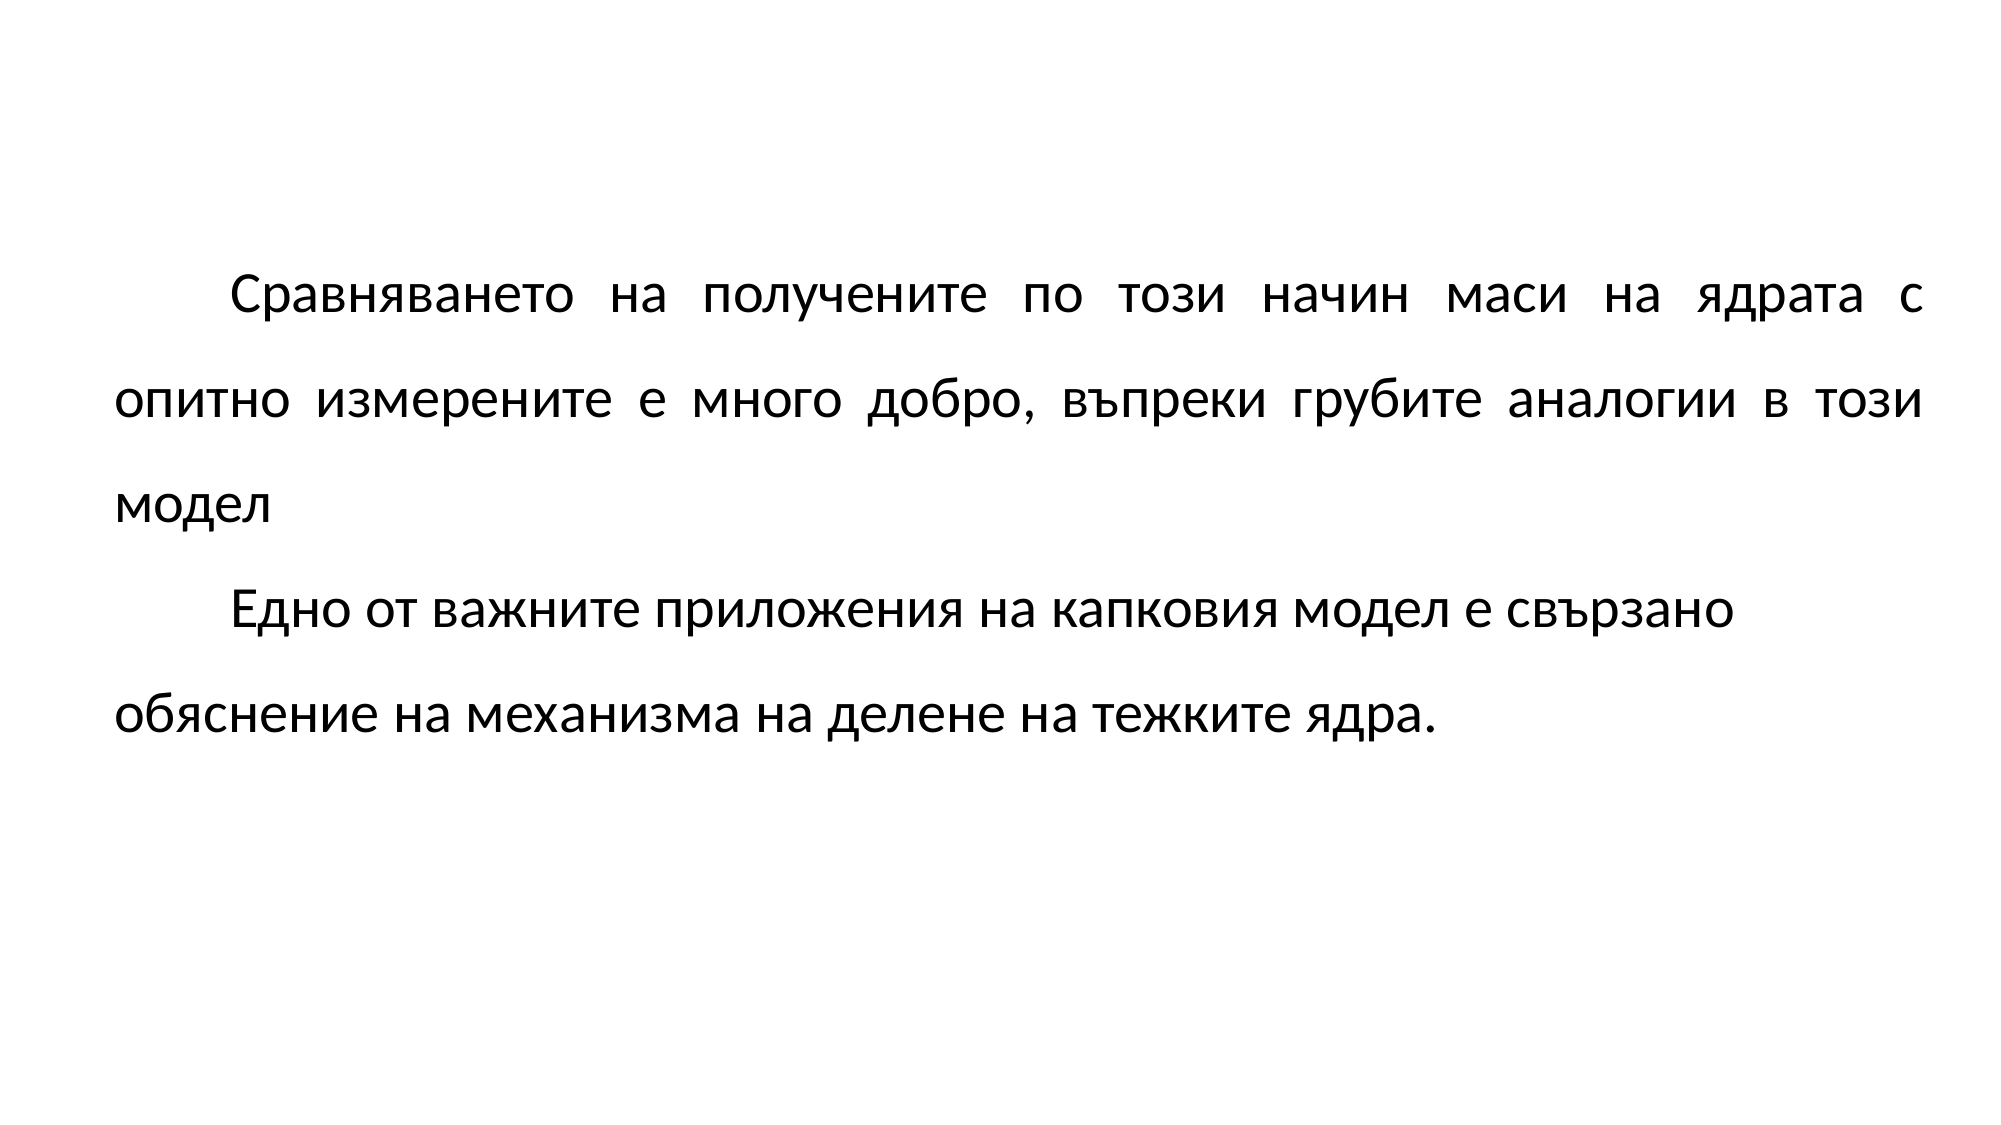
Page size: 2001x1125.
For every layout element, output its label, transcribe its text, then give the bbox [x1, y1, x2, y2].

text_box Сравняването на получените по този начин маси на ядрата с опитно измерените е много добро, въпреки грубите аналогии в този модел Едно от важните приложения на капковия модел е свързано обяснение на механизма на делене на тежките ядра. [99, 212, 1941, 752]
